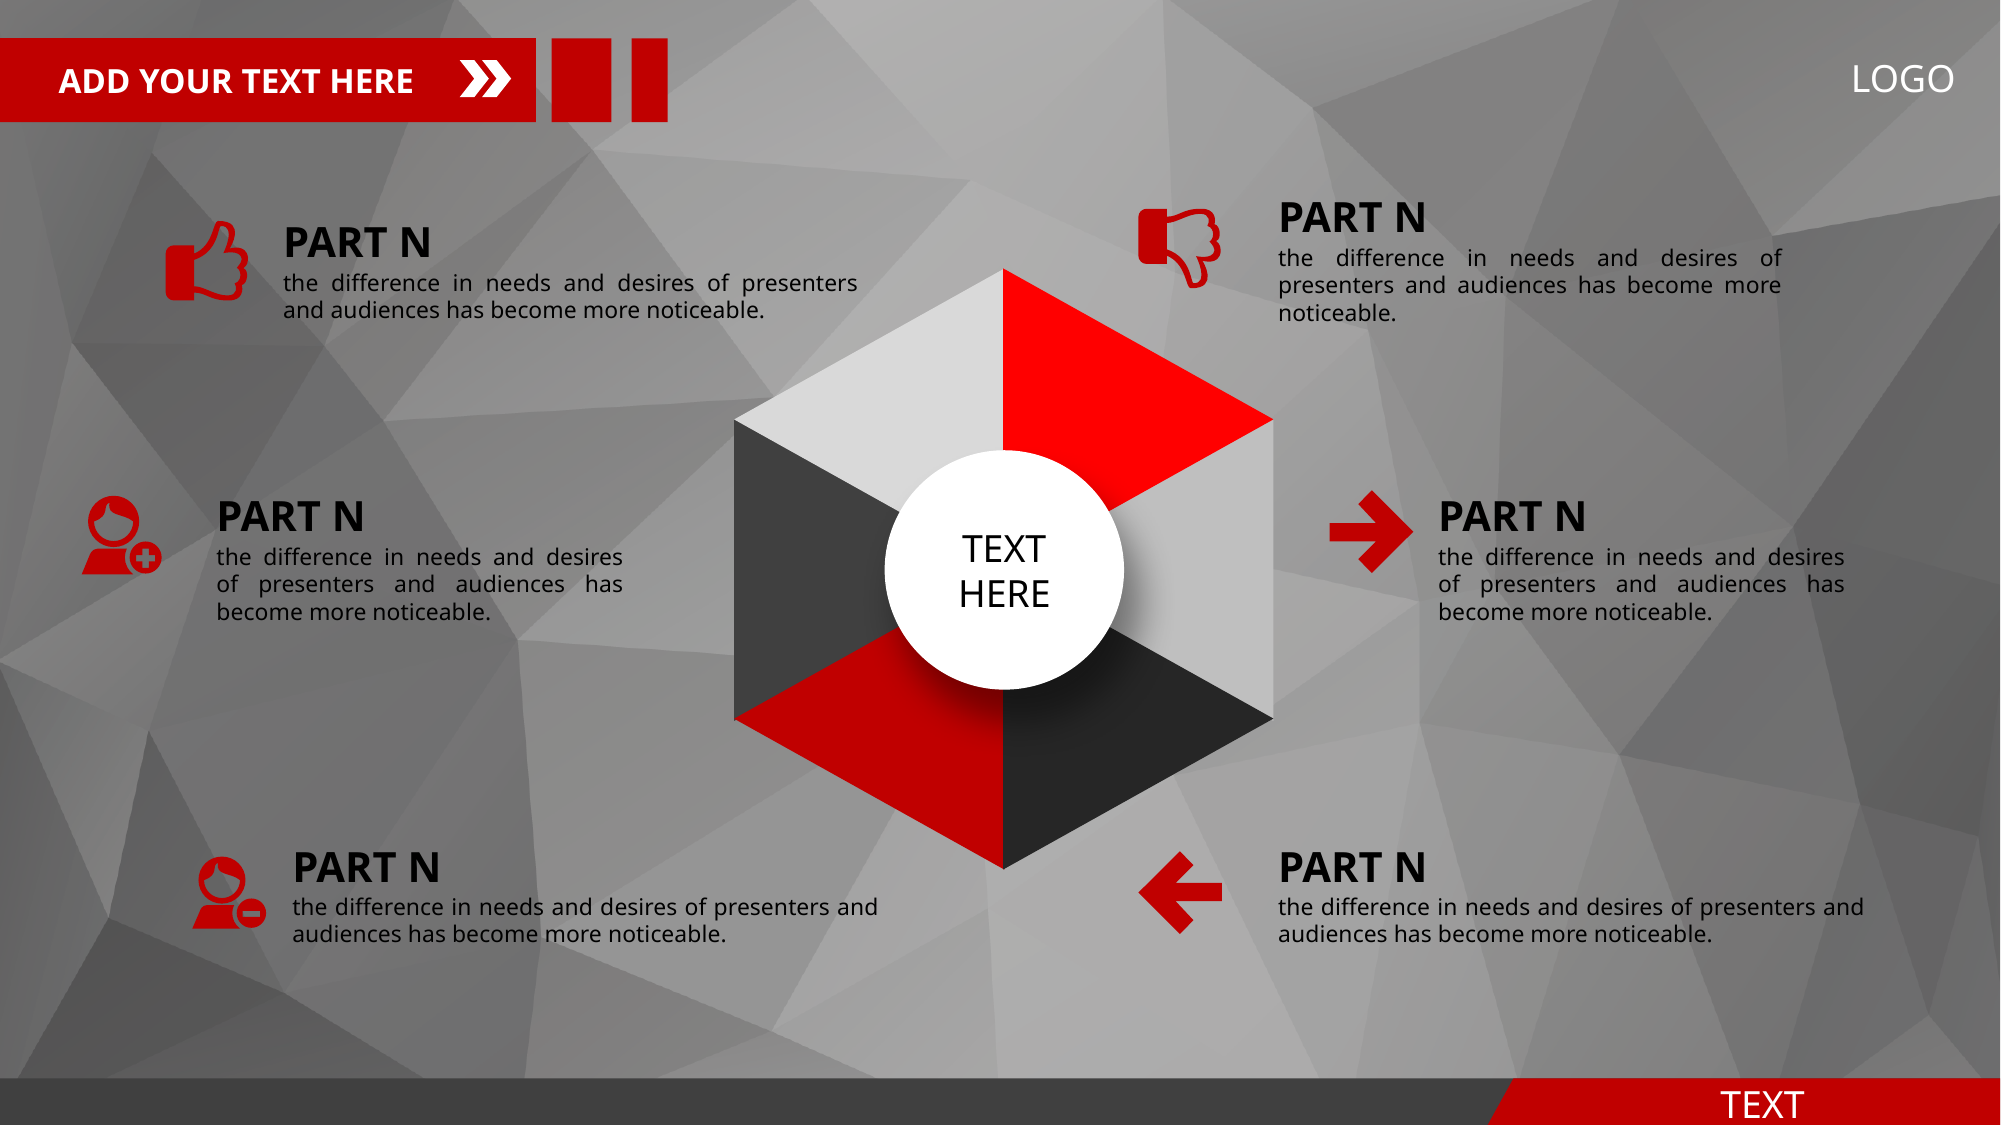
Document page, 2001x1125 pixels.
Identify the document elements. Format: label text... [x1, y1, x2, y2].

text_box [1138, 208, 1221, 289]
text_box PART N [1263, 832, 1460, 898]
text_box the difference in needs and desires of presenters and audiences has become more noticeable. [268, 260, 874, 331]
text_box [192, 905, 241, 929]
text_box PART N [201, 482, 399, 548]
text_box PART N [277, 832, 475, 898]
text_box the difference in needs and desires of presenters and audiences has become more noticeable. [1263, 236, 1797, 334]
text_box PART N [1423, 482, 1620, 548]
text_box [1002, 266, 1276, 503]
text_box [731, 637, 1002, 870]
text_box the difference in needs and desires of presenters and audiences has become more noticeable. [1263, 885, 1880, 955]
text_box the difference in needs and desires of presenters and audiences has become more noticeable. [277, 885, 895, 955]
text_box TEXT HERE [883, 449, 1126, 691]
text_box [1138, 851, 1222, 935]
text_box [1126, 421, 1275, 717]
text_box [198, 856, 246, 904]
text_box [731, 268, 1002, 512]
text_box [81, 495, 140, 575]
text_box [1329, 490, 1414, 574]
picture [0, 0, 2001, 1078]
text_box [165, 220, 249, 301]
text_box [129, 541, 162, 574]
text_box the difference in needs and desires of presenters and audiences has become more noticeable. [1423, 535, 1860, 633]
text_box [733, 421, 897, 717]
text_box PART N [1263, 183, 1460, 249]
text_box PART N [268, 208, 466, 274]
text_box [1002, 652, 1276, 872]
text_box [236, 898, 267, 928]
text_box the difference in needs and desires of presenters and audiences has become more noticeable. [201, 535, 639, 633]
